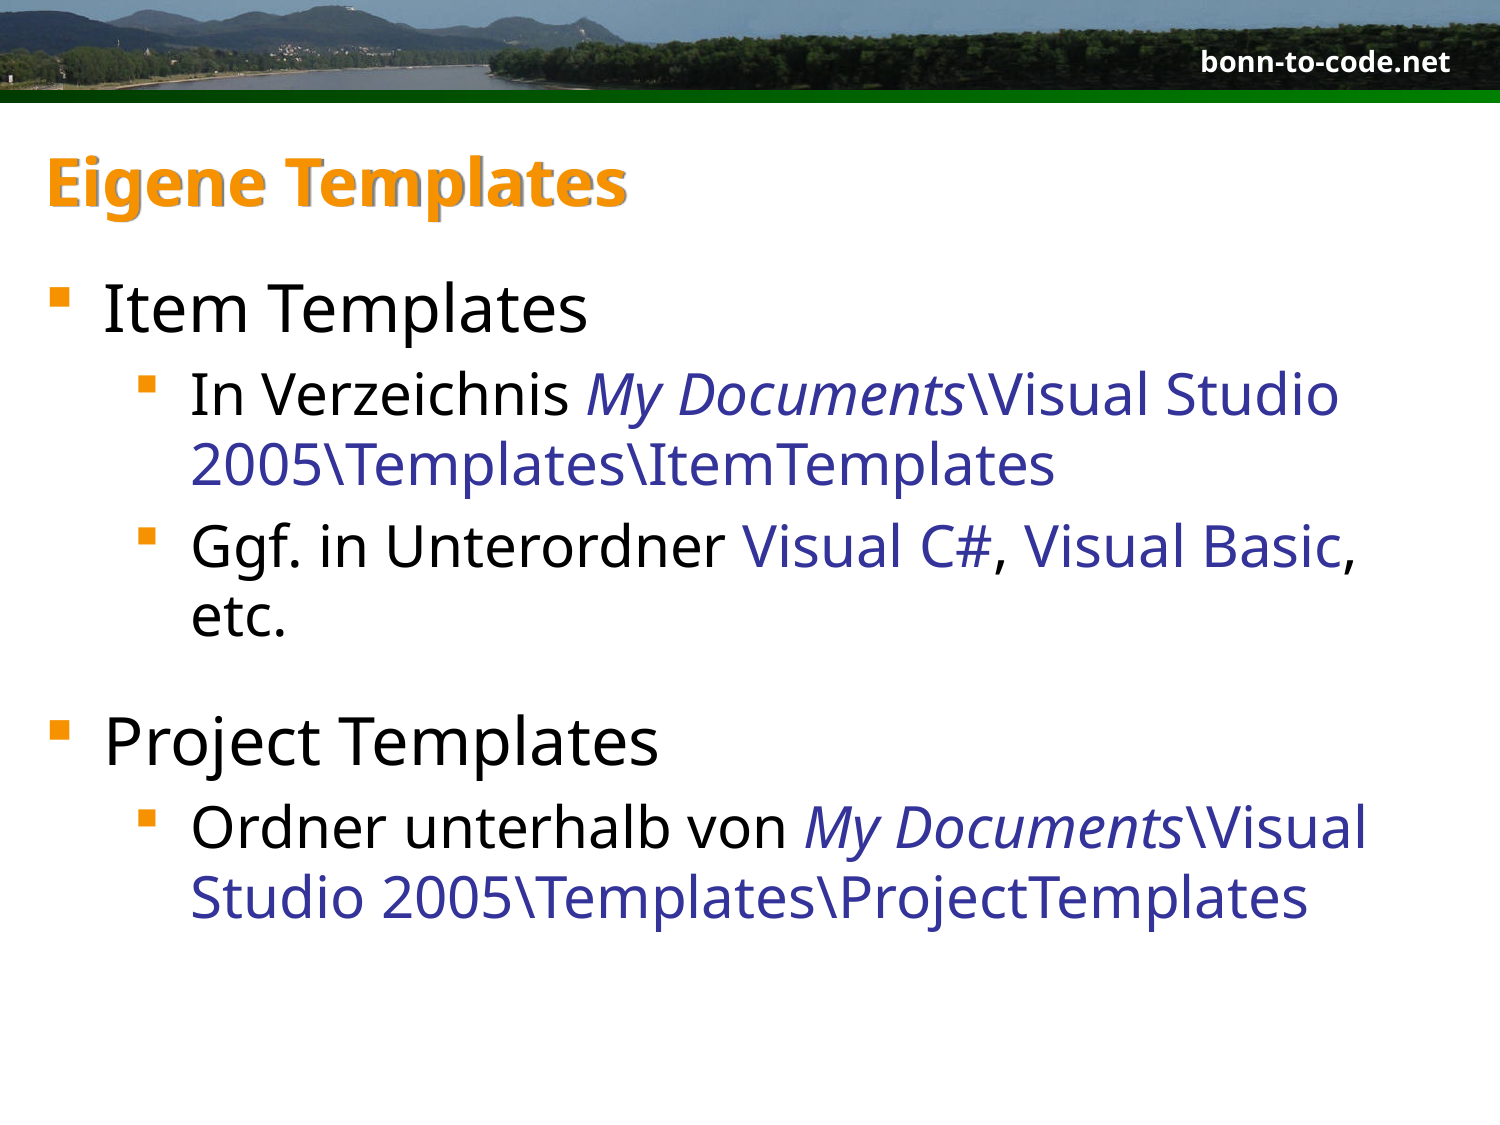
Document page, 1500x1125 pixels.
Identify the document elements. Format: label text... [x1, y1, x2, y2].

list Item Templates In Verzeichnis My Documents\Visual Studio 2005\Templates\ItemTemplates Ggf. in Unterordner Visual C#, Visual Basic, etc. Project Templates Ordner unterhalb von My Documents\Visual Studio 2005\Templates\ProjectTemplates [29, 257, 1471, 1114]
title Eigene Templates [29, 101, 1471, 257]
picture [0, 0, 1500, 90]
